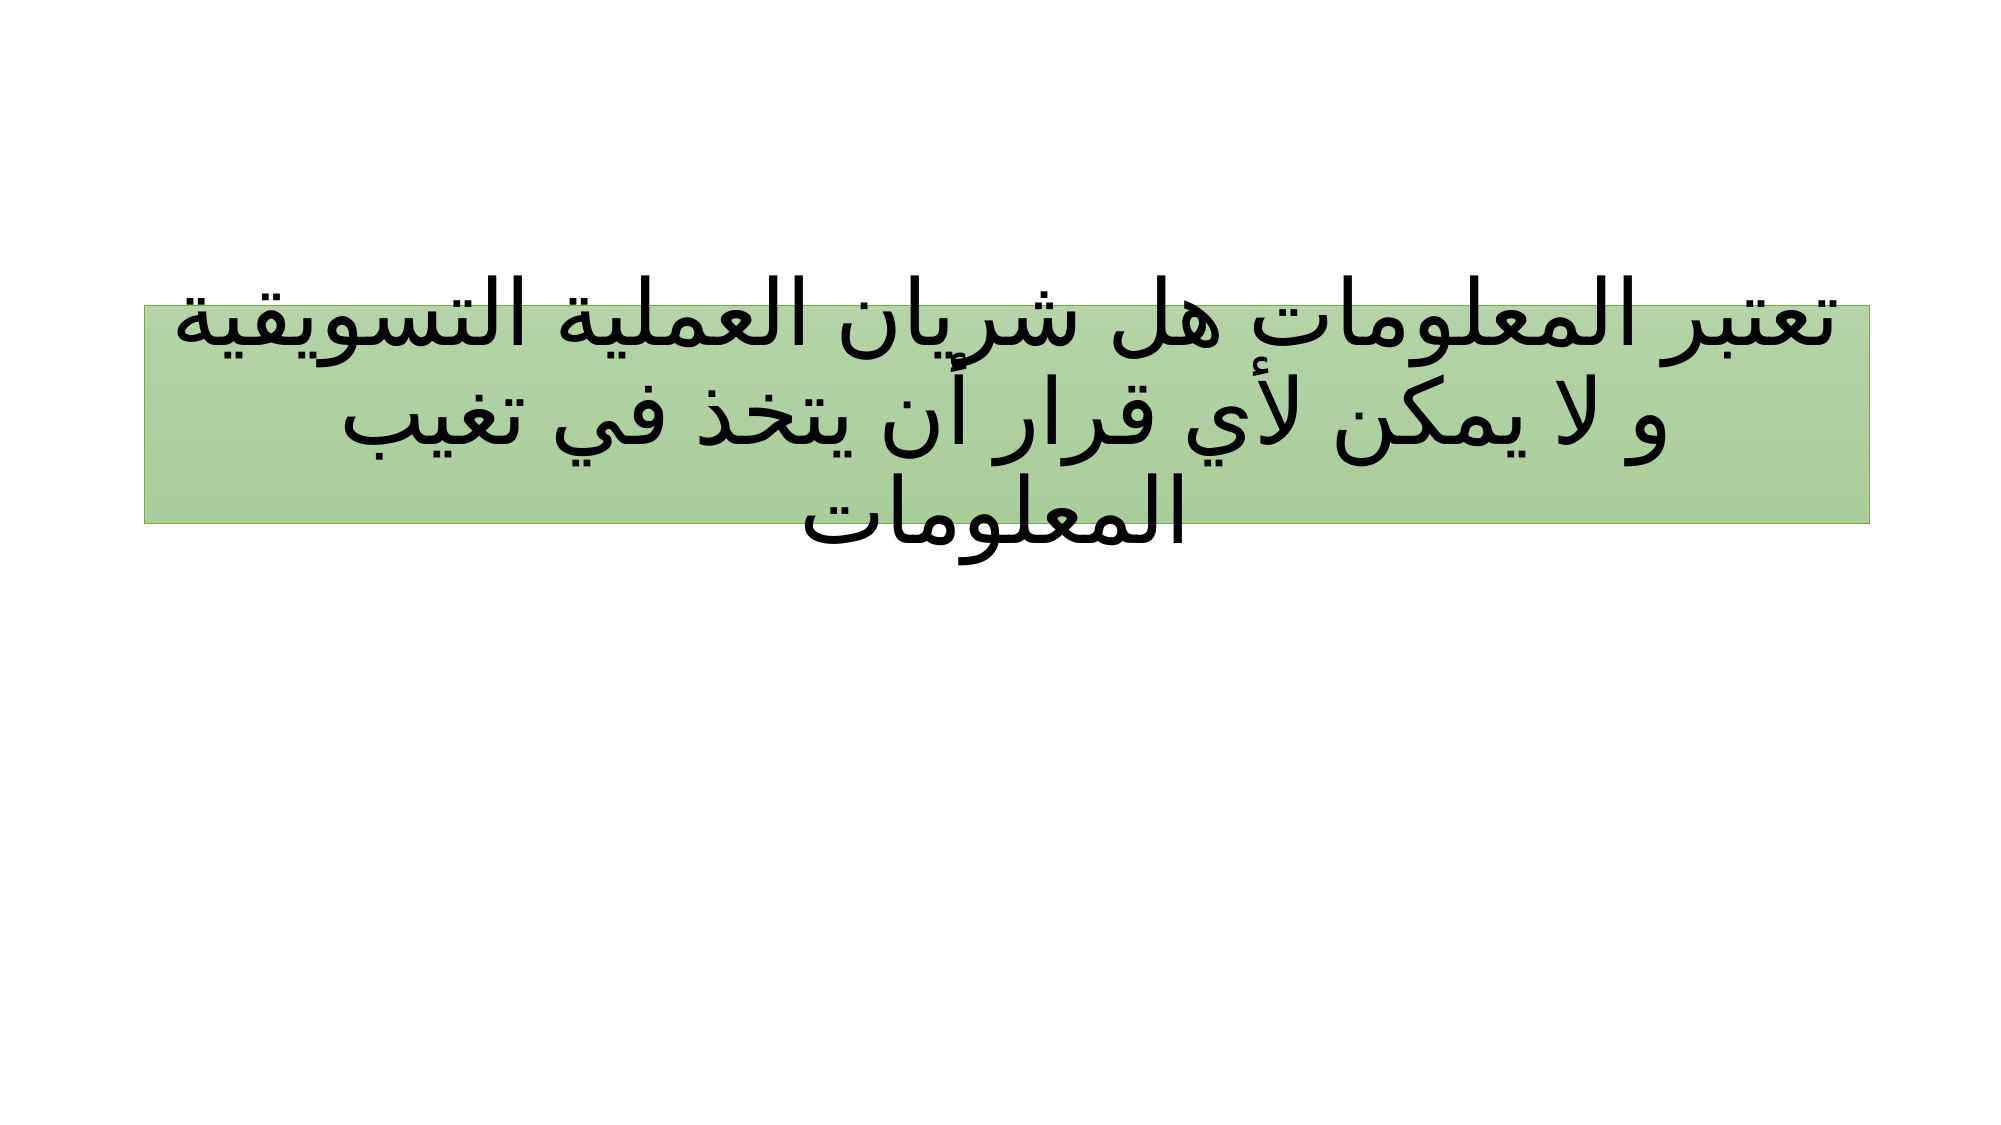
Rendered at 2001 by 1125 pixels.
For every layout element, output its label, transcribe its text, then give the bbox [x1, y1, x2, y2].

title تعتبر المعلومات هل شريان العملية التسويقية و لا يمكن لأي قرار أن يتخذ في تغيب المعلومات [144, 305, 1870, 524]
